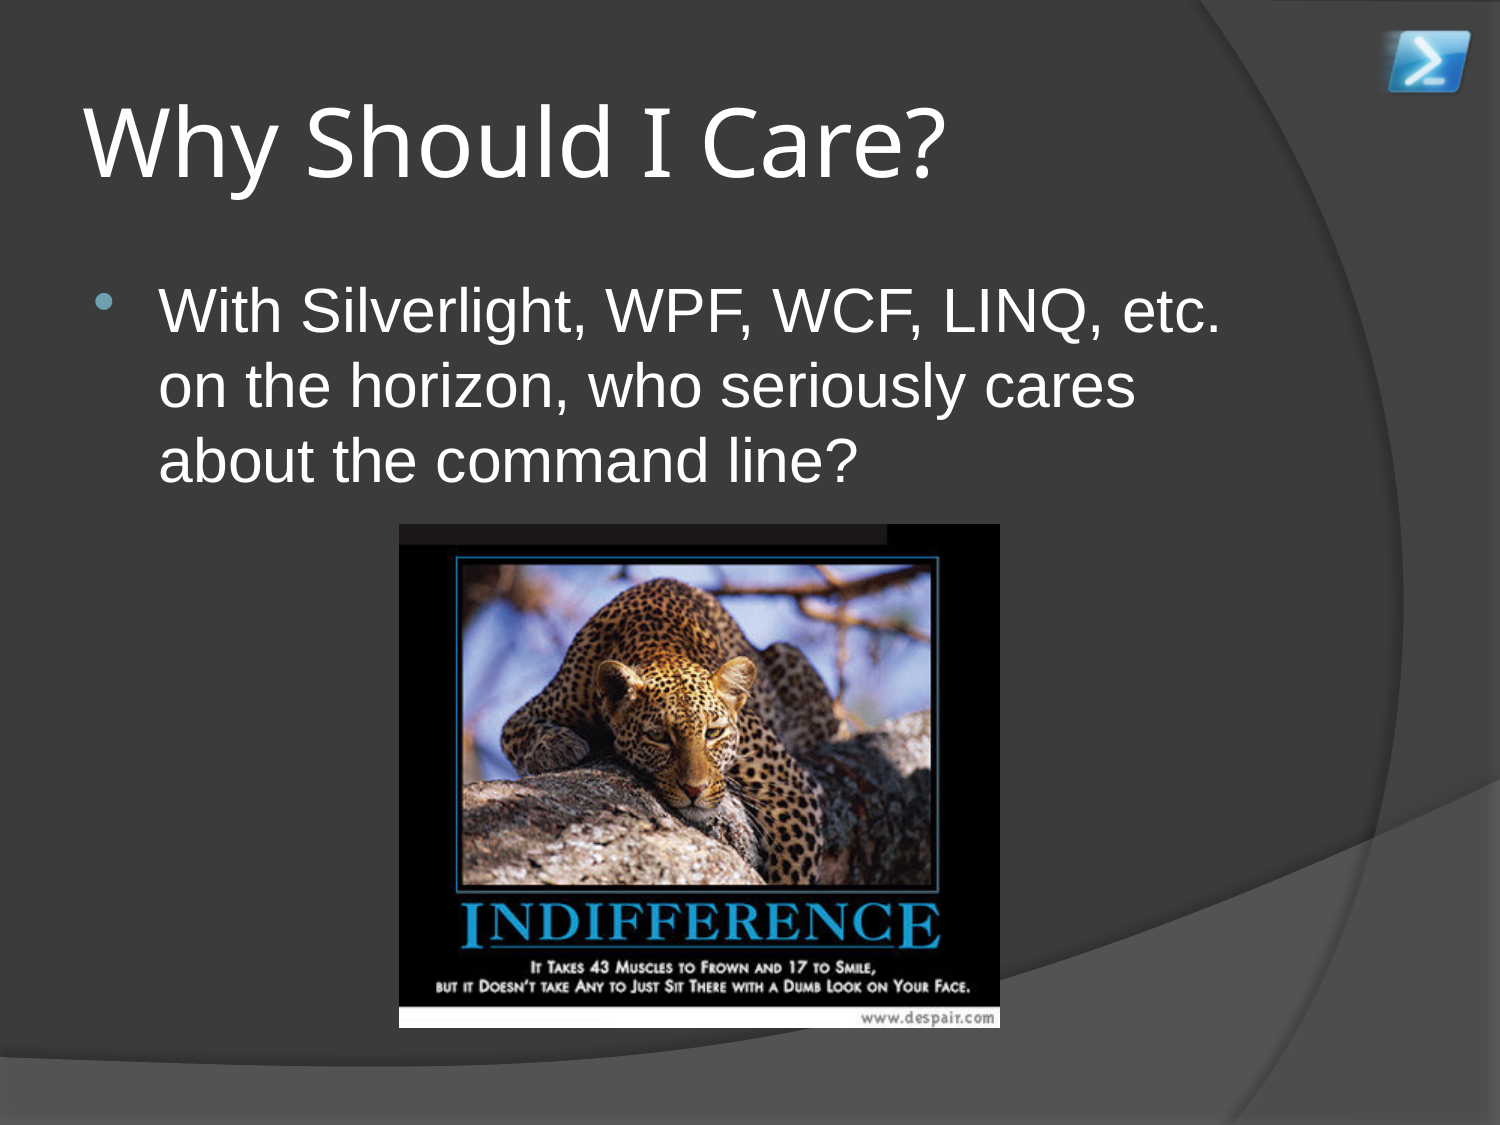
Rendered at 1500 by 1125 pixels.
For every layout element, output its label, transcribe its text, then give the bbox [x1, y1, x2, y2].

list With Silverlight, WPF, WCF, LINQ, etc. on the horizon, who seriously cares about the command line? [75, 262, 1300, 1005]
title Why Should I Care? [75, 45, 1300, 233]
picture [399, 524, 1001, 1028]
picture [1374, 12, 1475, 113]
